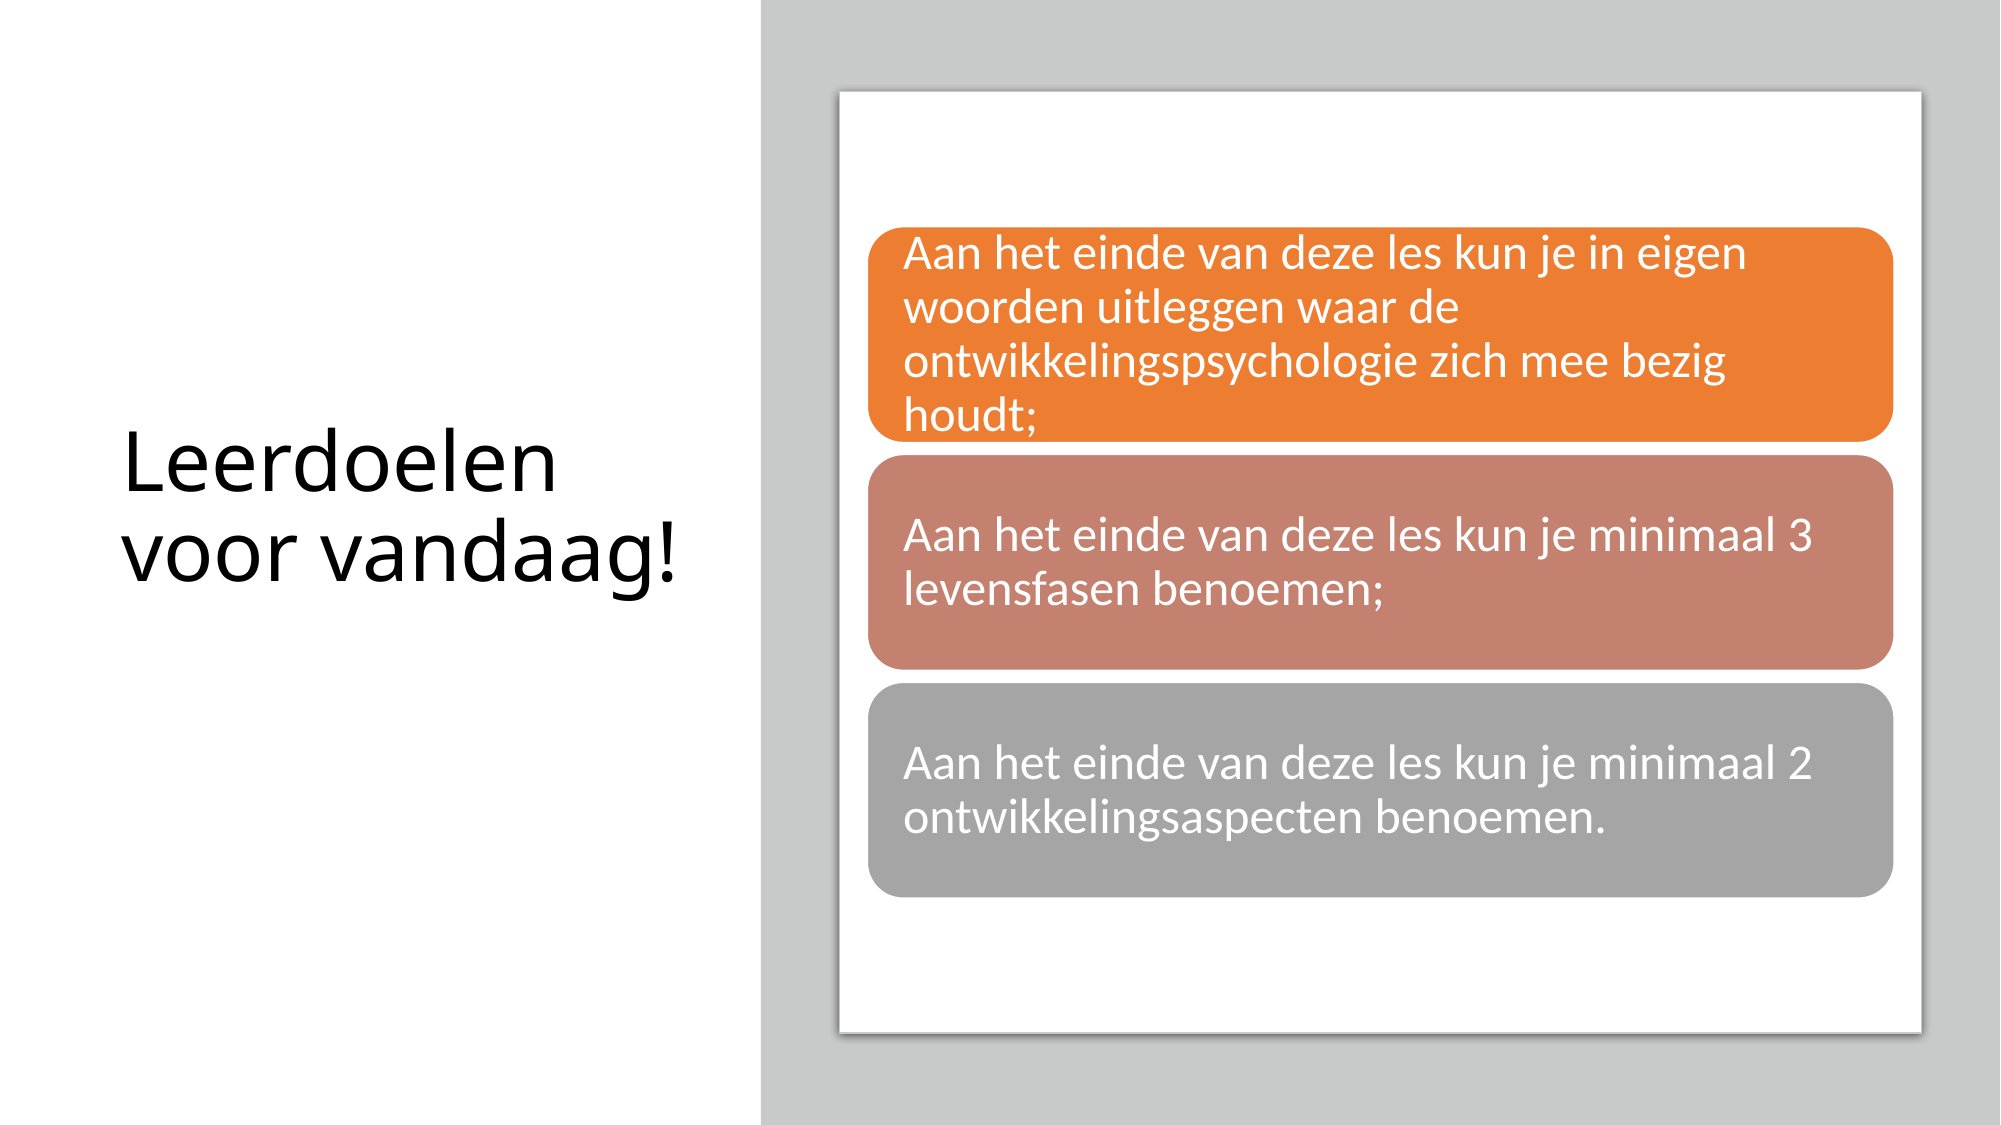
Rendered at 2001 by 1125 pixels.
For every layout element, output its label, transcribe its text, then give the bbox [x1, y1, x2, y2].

text_box [838, 91, 1922, 1034]
title Leerdoelen voor vandaag! [106, 103, 708, 1007]
text_box [760, 0, 2000, 1125]
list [866, 118, 1895, 1007]
